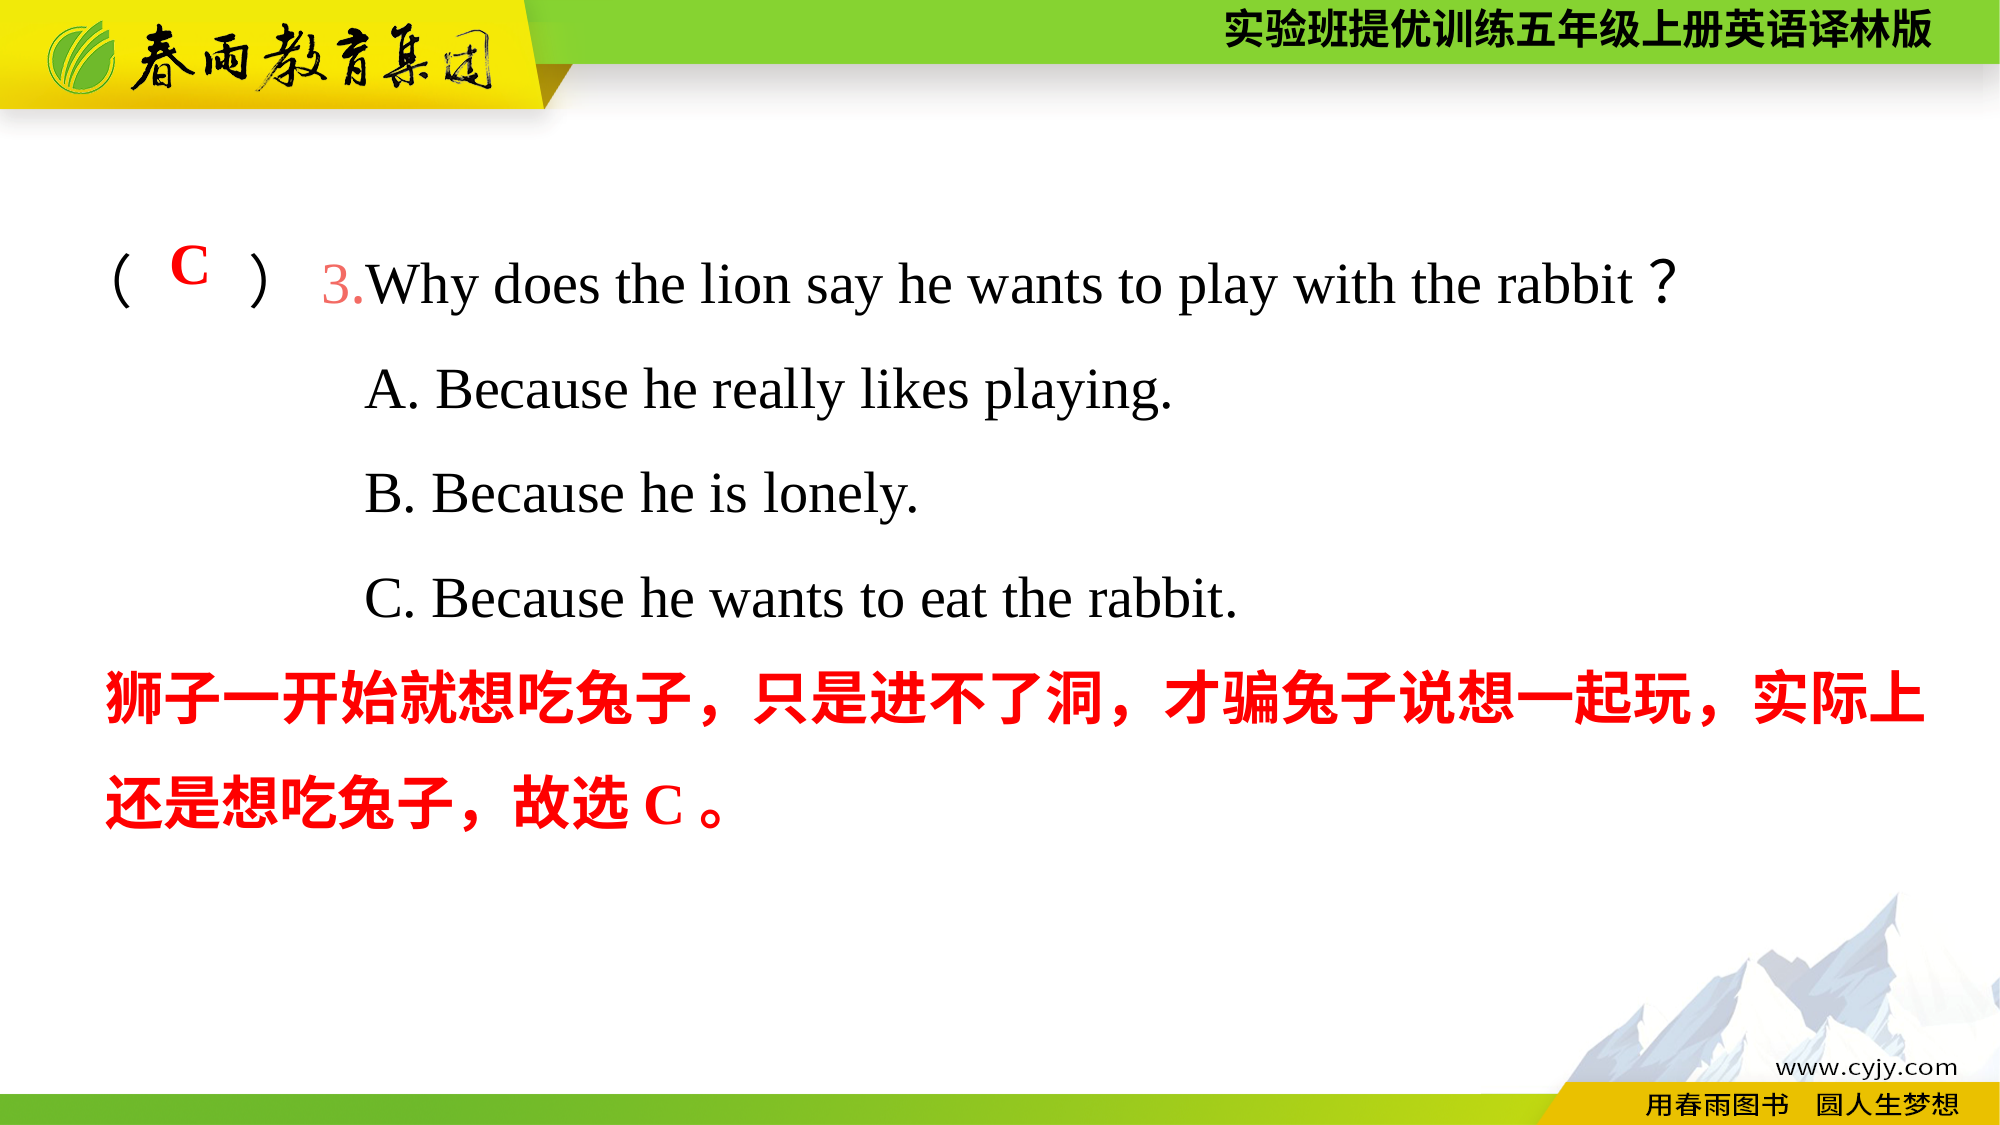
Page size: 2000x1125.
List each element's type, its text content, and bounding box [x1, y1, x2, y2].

text_box 狮子一开始就想吃兔子，只是进不了洞，才骗兔子说想一起玩，实际上还是想吃兔子，故选C。 [90, 618, 1944, 844]
text_box C [154, 218, 227, 304]
picture [0, 0, 2000, 1125]
list （ ）3.Why does the lion say he wants to play with the rabbit？ A. Because he really likes playing. B. Because he is lonely. C. Because he wants to eat the rabbit. [59, 202, 1944, 642]
